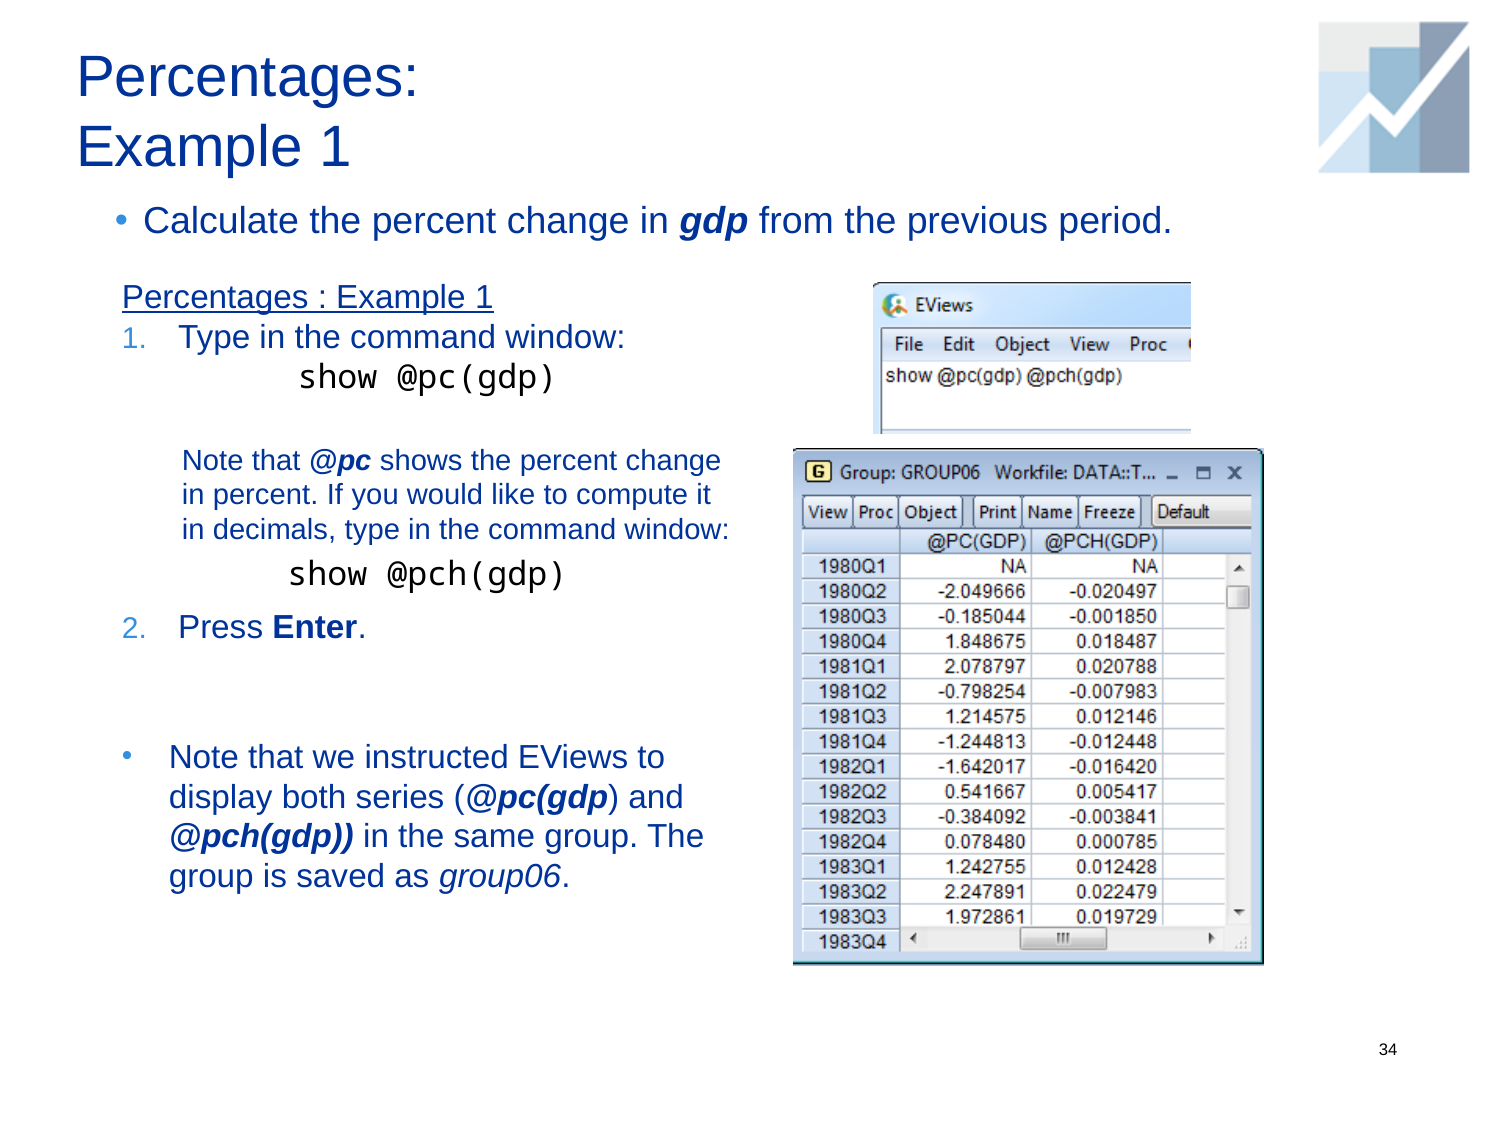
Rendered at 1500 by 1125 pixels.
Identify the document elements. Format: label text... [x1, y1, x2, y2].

picture [1300, 11, 1479, 181]
picture [873, 281, 1191, 434]
list Calculate the percent change in gdp from the previous period. [99, 189, 1434, 309]
picture [792, 447, 1264, 966]
title Percentages: Example 1 [60, 0, 1295, 186]
text_box Percentages : Example 1 Type in the command window: show @pc(gdp) Note that @pc shows the percent change in percent. If you would like to compute it in decimals, type in the command window: show @pch(gdp) Press Enter. Note that we instructed EViews to display both series (@pc(gdp) and @pch(gdp)) in the same group. The group is saved as group06. [107, 267, 749, 938]
slide_number 34 [1262, 1015, 1413, 1067]
